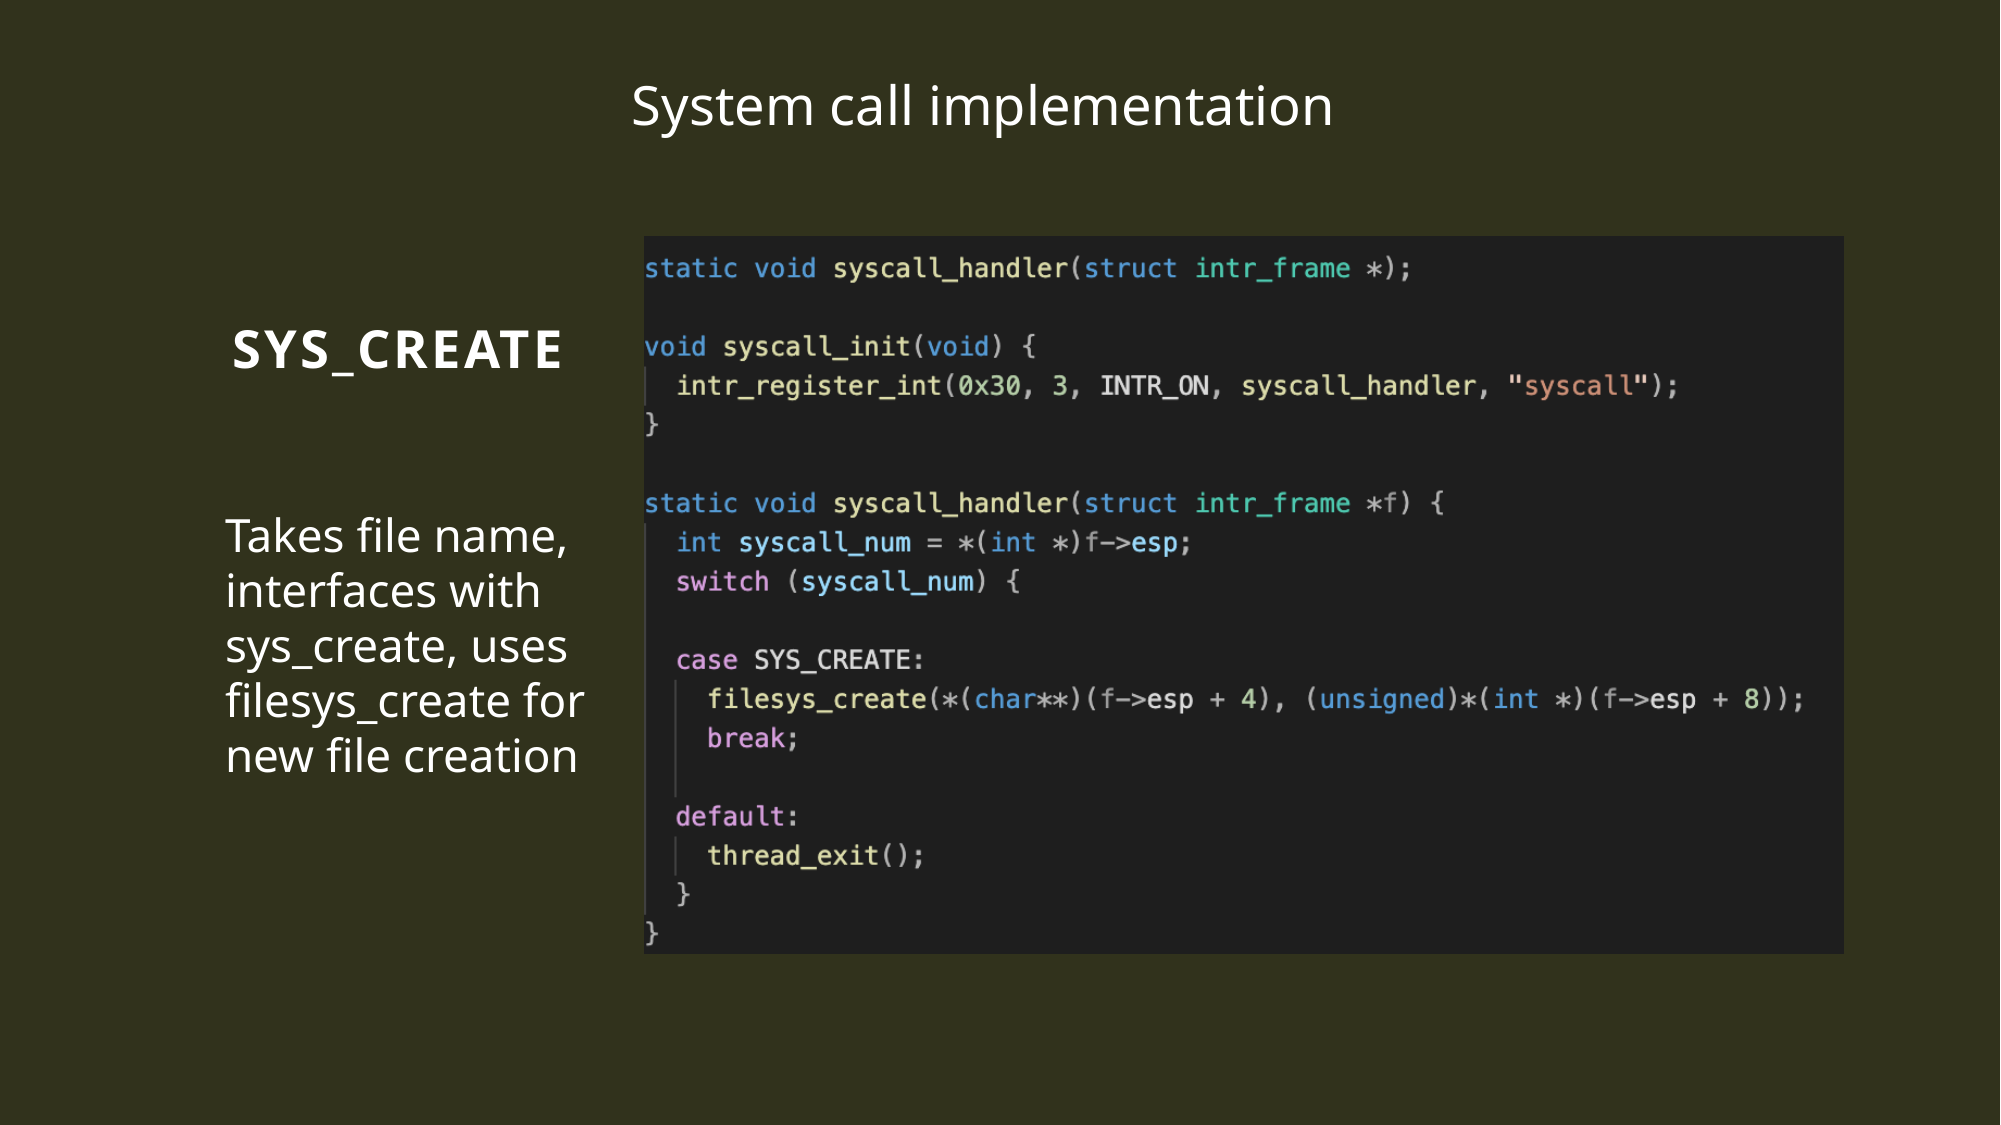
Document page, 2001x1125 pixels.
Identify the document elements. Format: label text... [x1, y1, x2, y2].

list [643, 235, 1845, 954]
text_box Takes file name, interfaces with sys_create, uses filesys_create for new file creation [210, 499, 643, 834]
text_box System call implementation [63, 63, 1905, 144]
title SYS_CREATE [118, 297, 643, 457]
